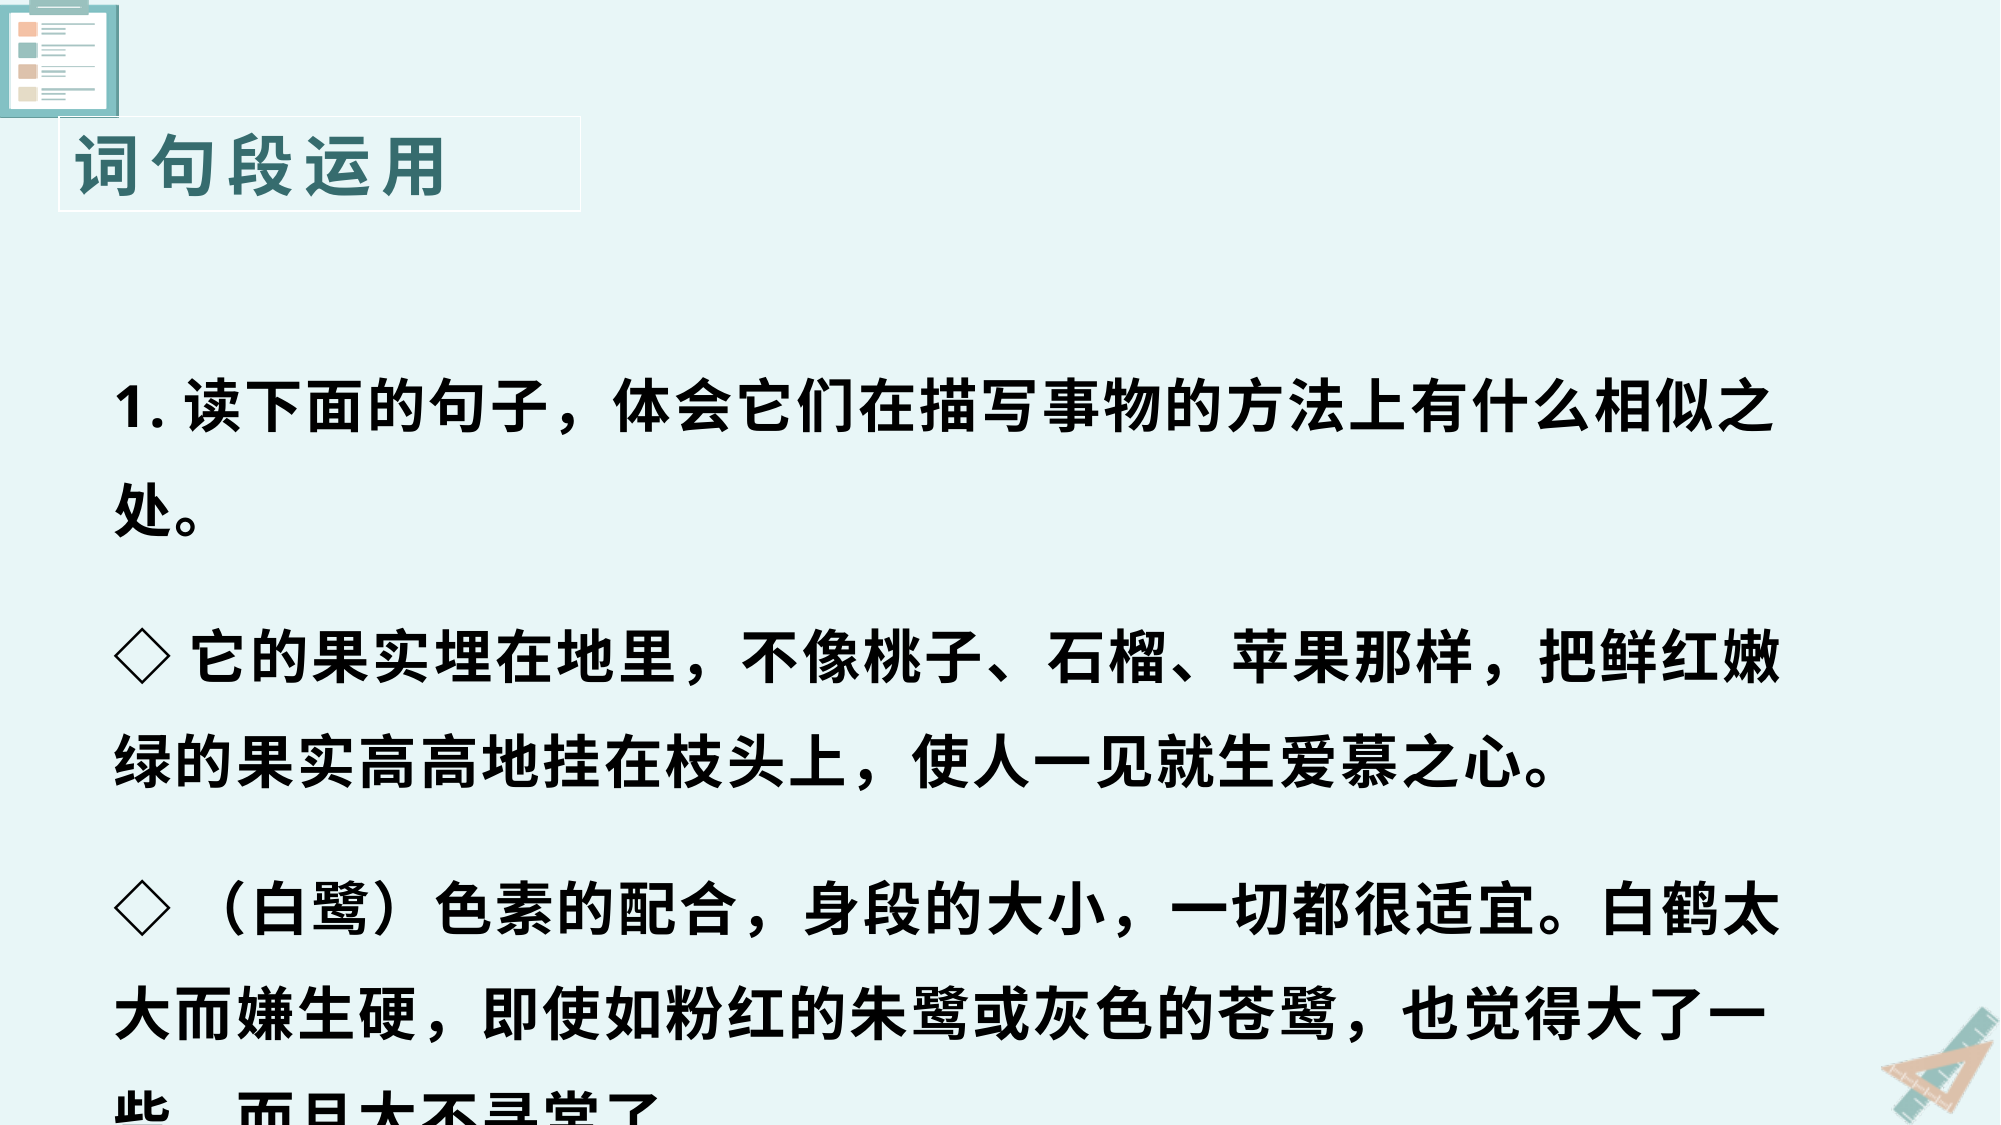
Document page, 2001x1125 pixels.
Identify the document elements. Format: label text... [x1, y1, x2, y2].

picture [0, 0, 119, 119]
picture [1881, 1006, 2000, 1125]
text_box 词句段运用 [58, 116, 581, 211]
list 1.读下面的句子，体会它们在描写事物的方法上有什么相似之处。 ◇它的果实埋在地里，不像桃子、石榴、苹果那样，把鲜红嫩绿的果实高高地挂在枝头上，使人一见就生爱慕之心。 ◇（白鹭）色素的配合，身段的大小，一切都很适宜。白鹤太大而嫌生硬，即使如粉红的朱鹭或灰色的苍鹭，也觉得大了一些，而且太不寻常了。 [98, 326, 1827, 1000]
